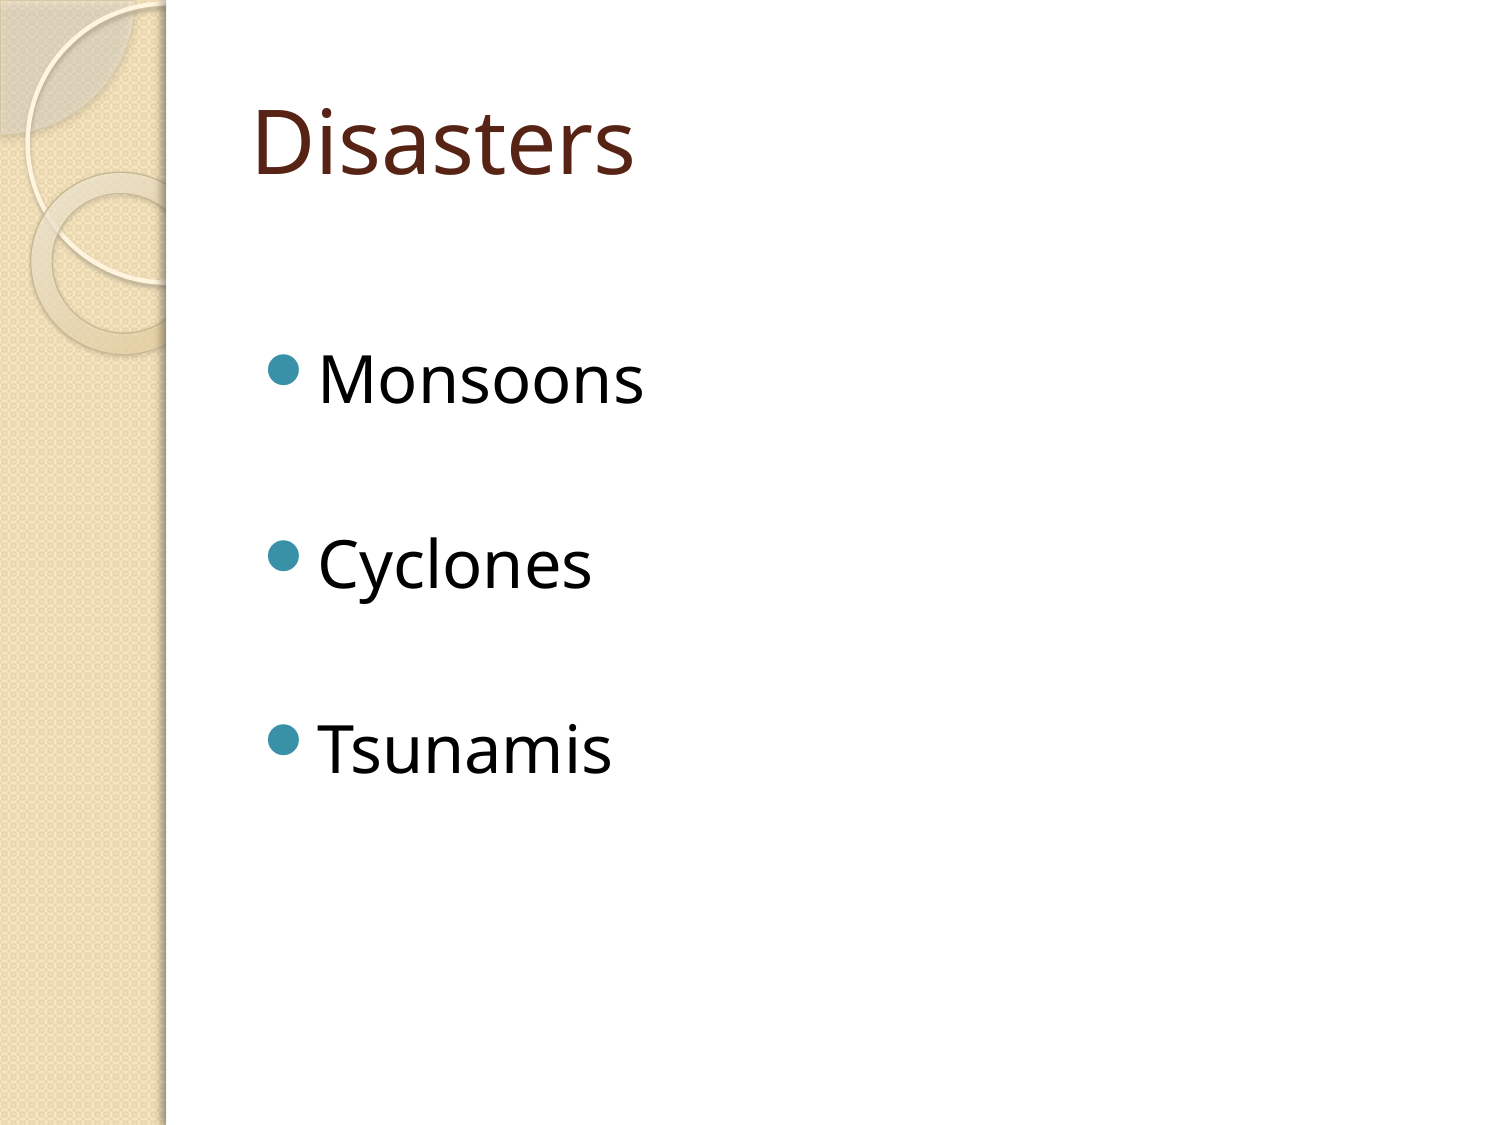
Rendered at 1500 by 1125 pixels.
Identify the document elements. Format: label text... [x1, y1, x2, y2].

title Disasters [235, 45, 1466, 233]
list Monsoons Cyclones Tsunamis [235, 237, 1466, 1025]
